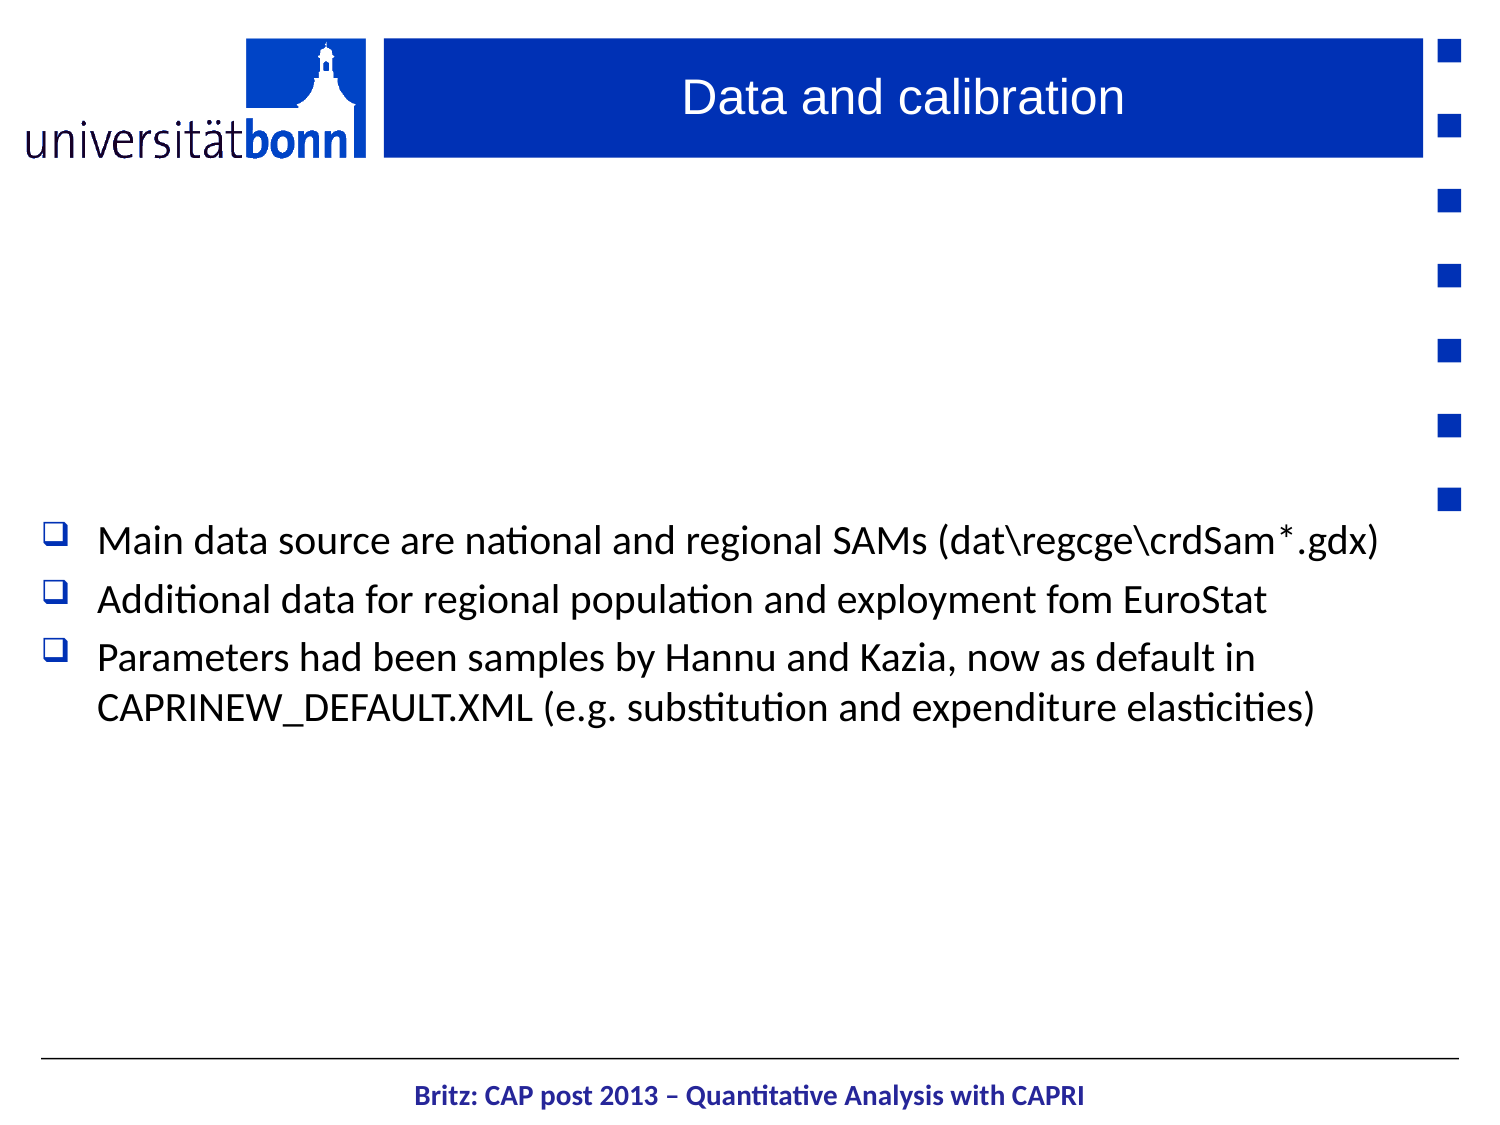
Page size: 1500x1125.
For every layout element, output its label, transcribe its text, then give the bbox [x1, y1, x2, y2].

picture [24, 36, 368, 160]
title Data and calibration [383, 38, 1424, 158]
footer Britz: CAP post 2013 – Quantitative Analysis with CAPRI [40, 1070, 1460, 1107]
list Main data source are national and regional SAMs (dat\regcge\crdSam*.gdx) Additional data for regional population and exployment fom EuroStat Parameters had been samples by Hannu and Kazia, now as default in CAPRINEW_DEFAULT.XML (e.g. substitution and expenditure elasticities) [25, 188, 1426, 1056]
